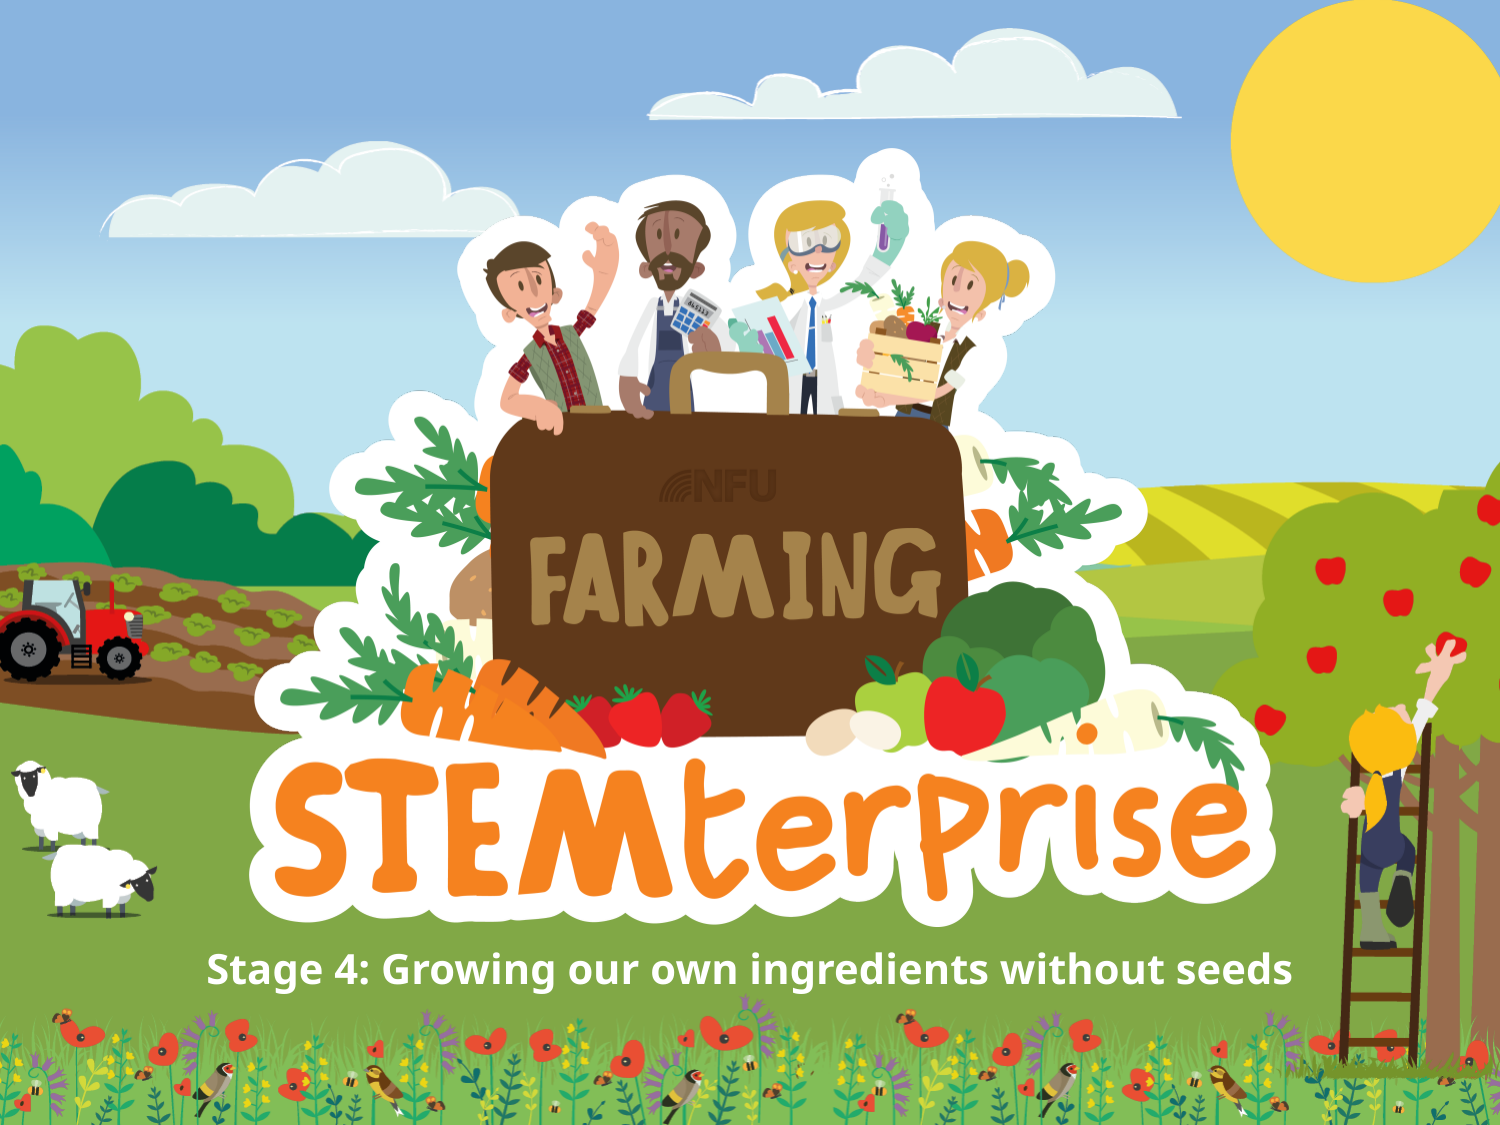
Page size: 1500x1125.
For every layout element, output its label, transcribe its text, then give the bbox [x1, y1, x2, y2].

subtitle Stage 4: Growing our own ingredients without seeds [0, 935, 1500, 1125]
picture [0, 0, 1500, 935]
